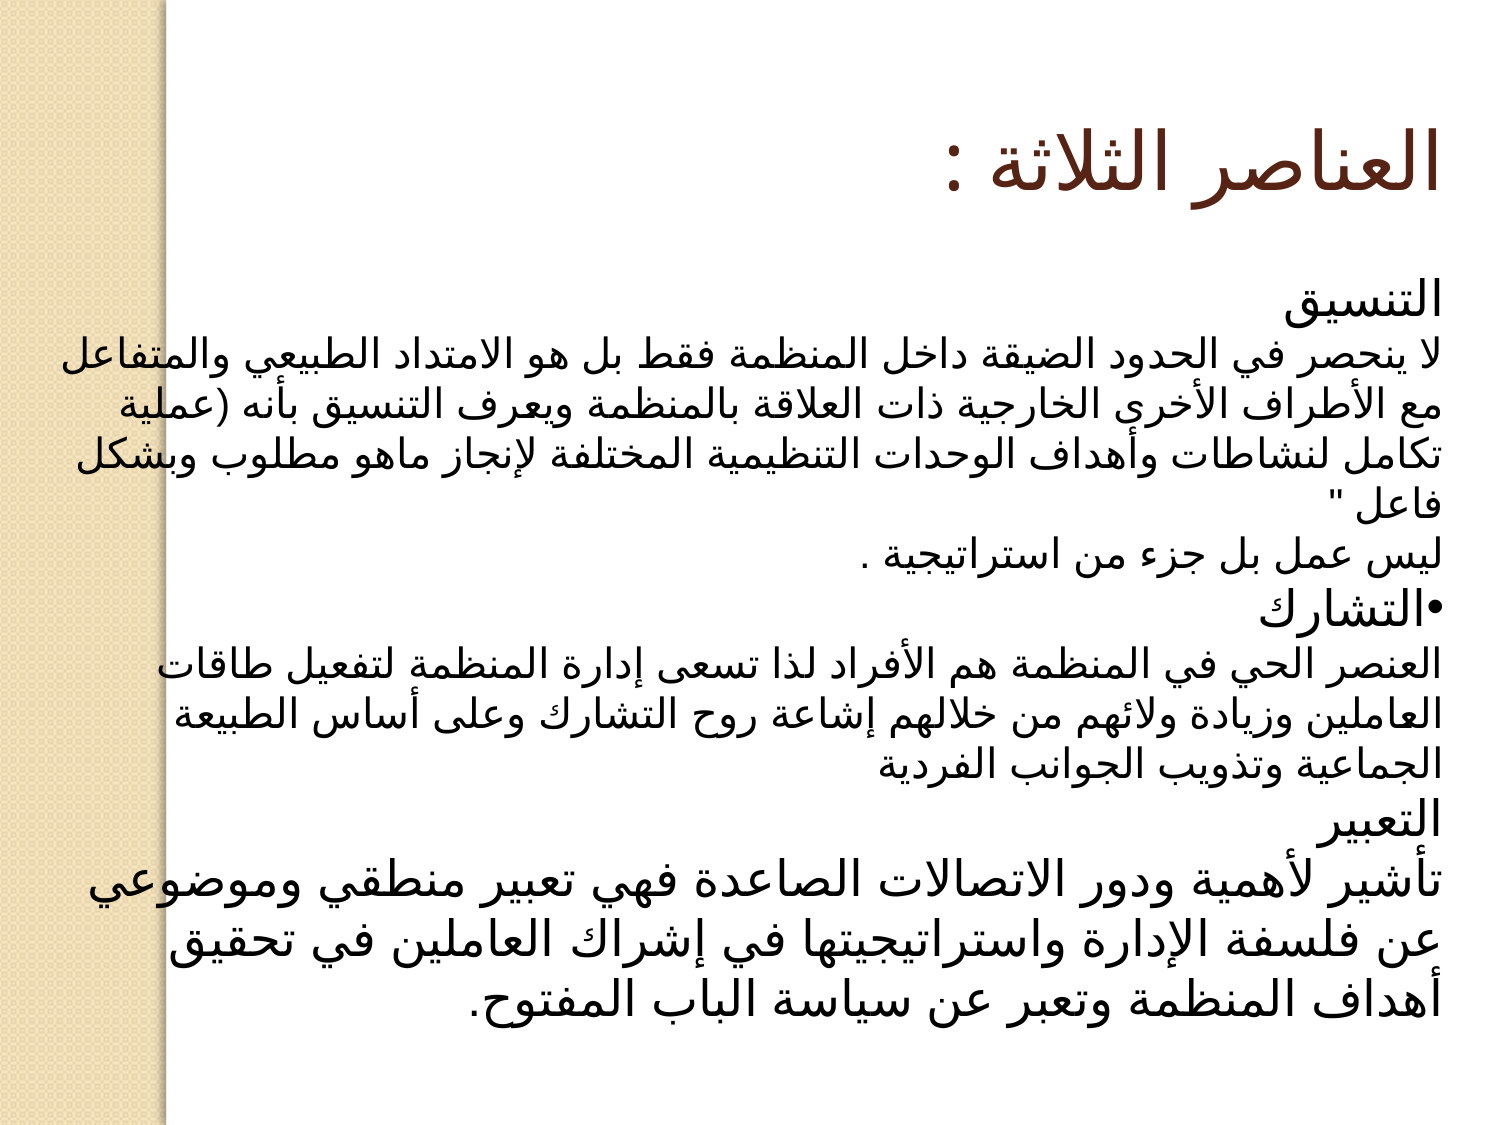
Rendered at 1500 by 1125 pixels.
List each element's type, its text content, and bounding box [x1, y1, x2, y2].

text_box العناصر الثلاثة : التنسيق لا ينحصر في الحدود الضيقة داخل المنظمة فقط بل هو الامتداد الطبيعي والمتفاعل مع الأطراف الأخرى الخارجية ذات العلاقة بالمنظمة ويعرف التنسيق بأنه (عملية تكامل لنشاطات وأهداف الوحدات التنظيمية المختلفة لإنجاز ماهو مطلوب وبشكل فاعل " ليس عمل بل جزء من استراتيجية . التشارك العنصر الحي في المنظمة هم الأفراد لذا تسعى إدارة المنظمة لتفعيل طاقات العاملين وزيادة ولائهم من خلالهم إشاعة روح التشارك وعلى أساس الطبيعة الجماعية وتذويب الجوانب الفردية التعبير تأشير لأهمية ودور الاتصالات الصاعدة فهي تعبير منطقي وموضوعي عن فلسفة الإدارة واستراتيجيتها في إشراك العاملين في تحقيق أهداف المنظمة وتعبر عن سياسة الباب المفتوح. [41, 101, 1459, 1035]
